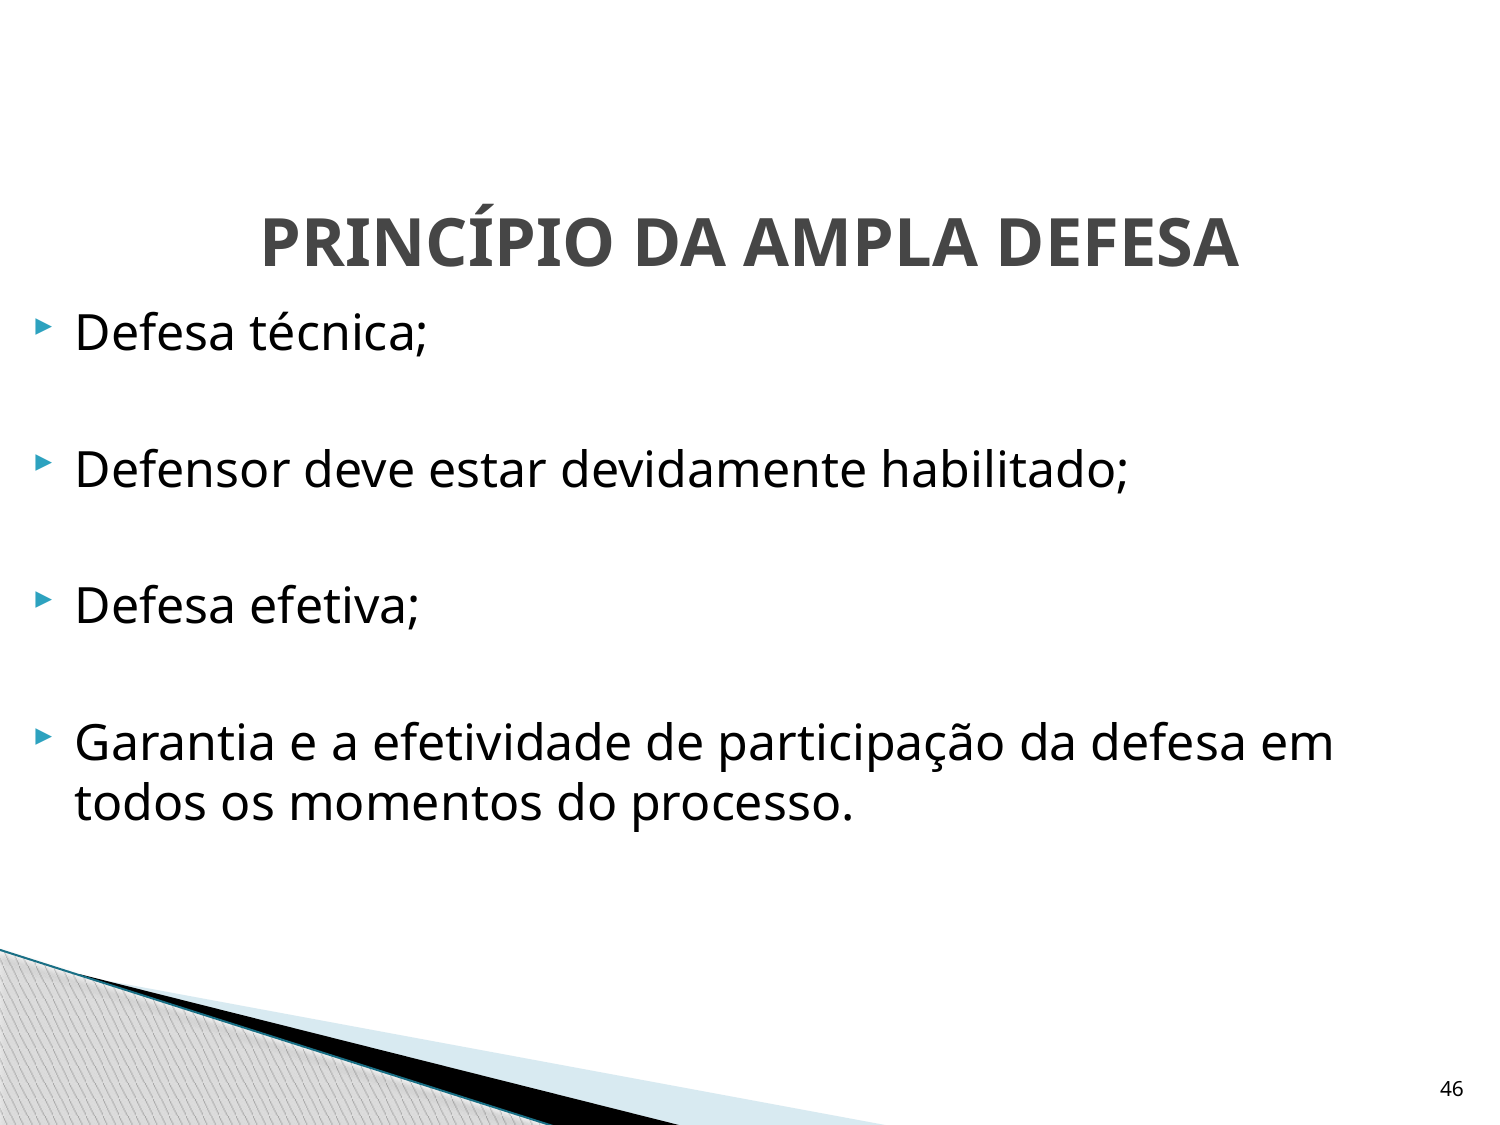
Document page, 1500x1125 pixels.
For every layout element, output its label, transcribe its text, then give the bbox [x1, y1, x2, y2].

title PRINCÍPIO DA AMPLA DEFESA [0, 175, 1500, 305]
list Defesa técnica; Defensor deve estar devidamente habilitado; Defesa efetiva; Garantia e a efetividade de participação da defesa em todos os momentos do processo. [0, 292, 1477, 1043]
slide_number 46 [1418, 1051, 1479, 1112]
